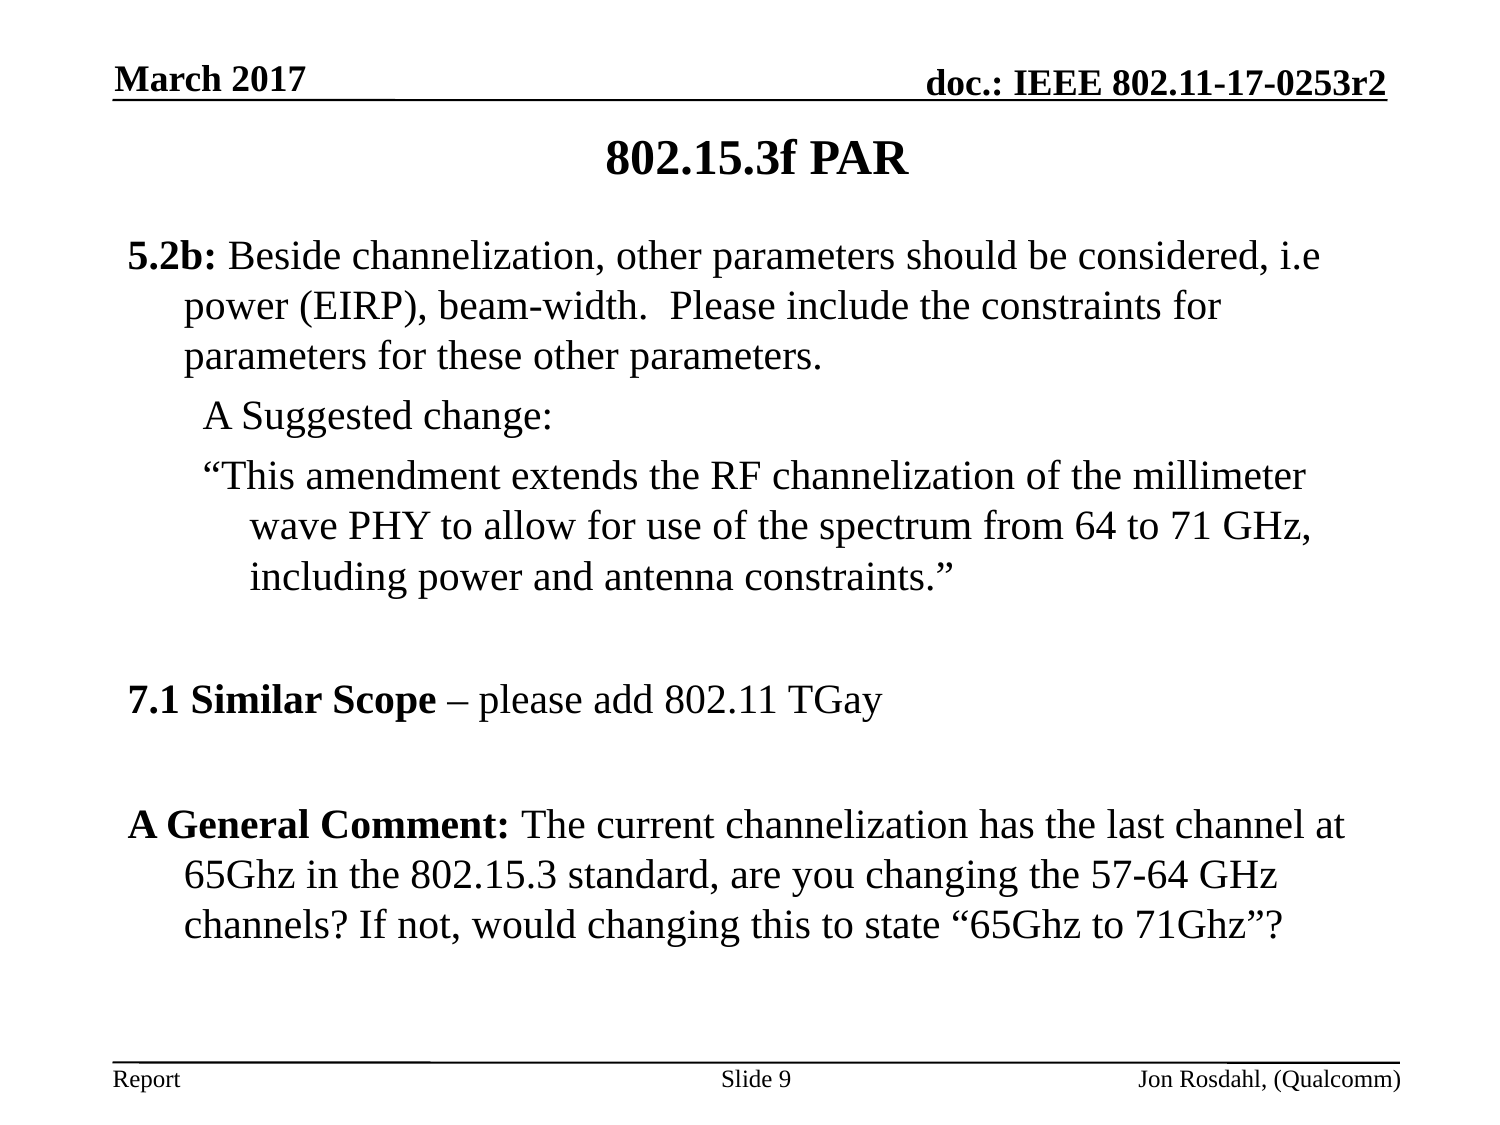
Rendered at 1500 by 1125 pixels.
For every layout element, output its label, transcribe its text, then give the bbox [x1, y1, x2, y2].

slide_number Slide 9 [712, 1061, 800, 1123]
footer Jon Rosdahl, (Qualcomm) [878, 1061, 1402, 1093]
title 802.15.3f PAR [112, 112, 1402, 197]
list 5.2b: Beside channelization, other parameters should be considered, i.e power (EIRP), beam-width. Please include the constraints for parameters for these other parameters. A Suggested change: “This amendment extends the RF channelization of the millimeter wave PHY to allow for use of the spectrum from 64 to 71 GHz, including power and antenna constraints.” 7.1 Similar Scope – please add 802.11 TGay A General Comment: The current channelization has the last channel at 65Ghz in the 802.15.3 standard, are you changing the 57-64 GHz channels? If not, would changing this to state “65Ghz to 71Ghz”? [112, 219, 1402, 1063]
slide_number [114, 54, 423, 100]
